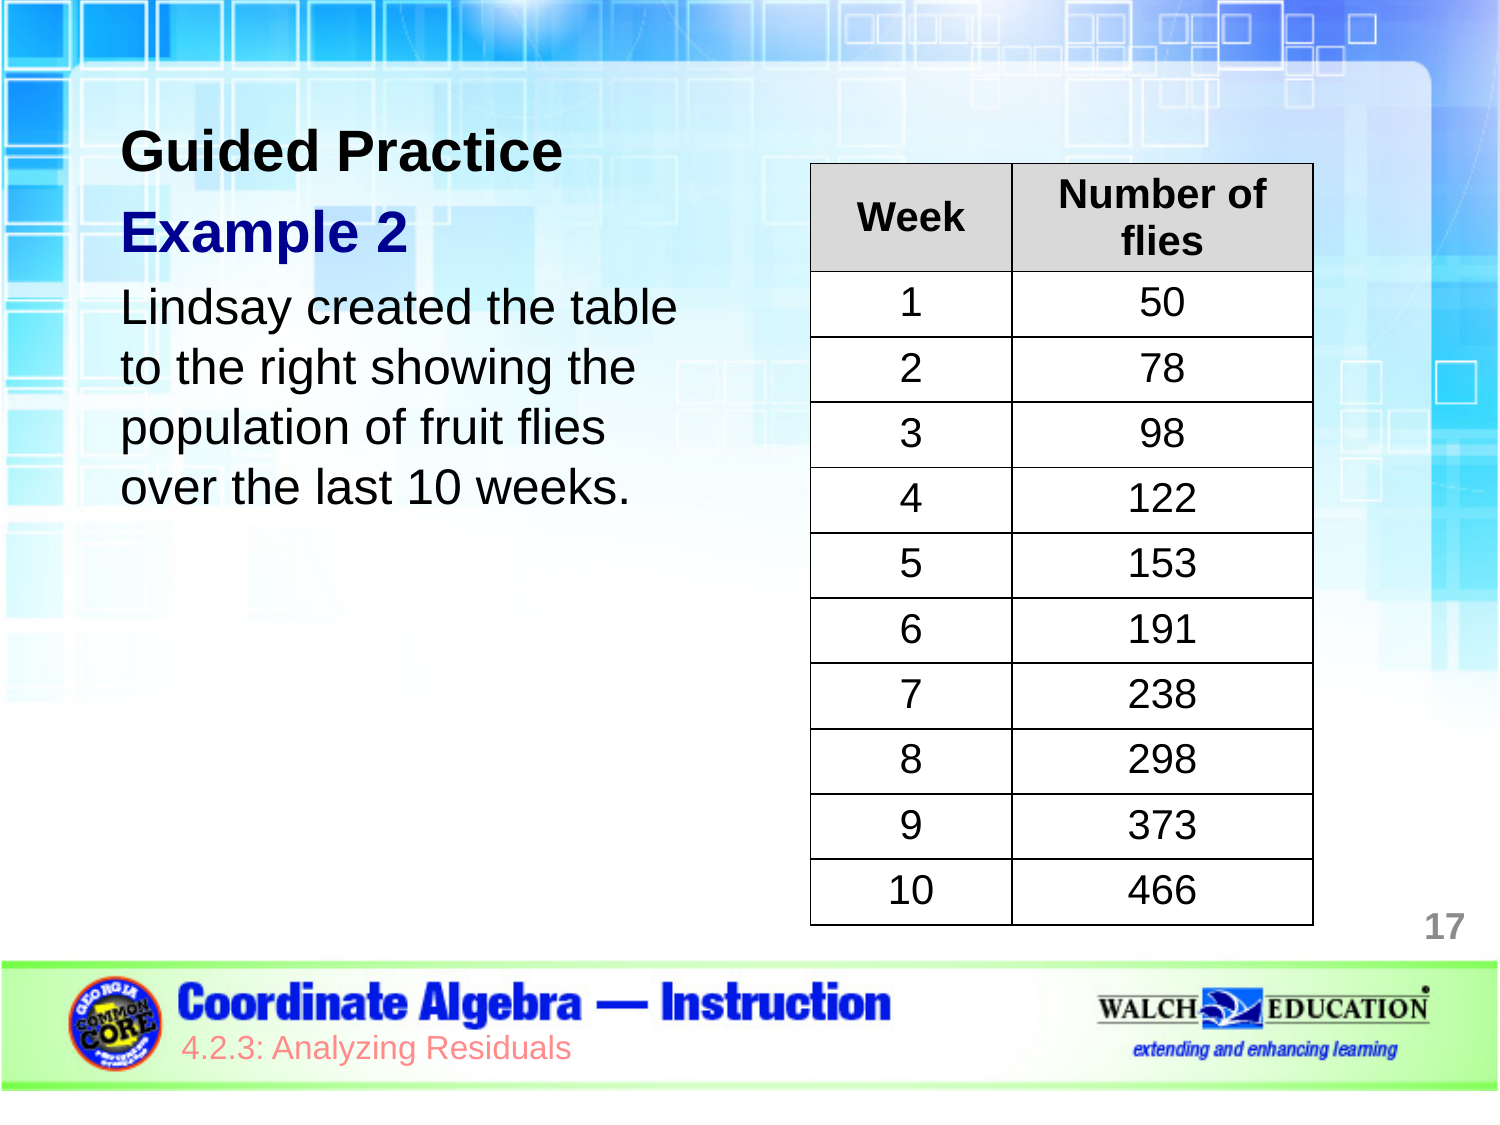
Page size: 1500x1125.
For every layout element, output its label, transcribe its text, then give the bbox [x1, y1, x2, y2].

table_cell 7 [811, 664, 1011, 728]
table_cell 8 [811, 730, 1011, 793]
table_cell 78 [1013, 338, 1312, 401]
table_cell 1 [811, 272, 1011, 336]
table_cell 5 [811, 534, 1011, 597]
footer 4.2.3: Analyzing Residuals [166, 1024, 1080, 1069]
table_cell 50 [1013, 272, 1312, 336]
table_cell 98 [1013, 403, 1312, 467]
table_cell 2 [811, 338, 1011, 401]
table_cell 3 [811, 403, 1011, 467]
table_header Number of flies [1013, 164, 1312, 271]
picture [1, 0, 1500, 1091]
table_cell 122 [1013, 468, 1312, 532]
table_cell 238 [1013, 664, 1312, 728]
table_cell 10 [811, 860, 1011, 924]
table_cell 373 [1013, 795, 1312, 858]
table_cell 466 [1013, 860, 1312, 924]
table_cell 4 [811, 468, 1011, 532]
table_header Week [811, 164, 1011, 271]
table_cell 6 [811, 599, 1011, 662]
subtitle Guided Practice Example 2 Lindsay created the table to the right showing the population of fruit flies over the last 10 weeks. [105, 105, 1436, 925]
table_cell 9 [811, 795, 1011, 858]
table_cell 298 [1013, 730, 1312, 793]
table_cell 153 [1013, 534, 1312, 597]
slide_number 17 [1361, 901, 1481, 949]
table_cell 191 [1013, 599, 1312, 662]
